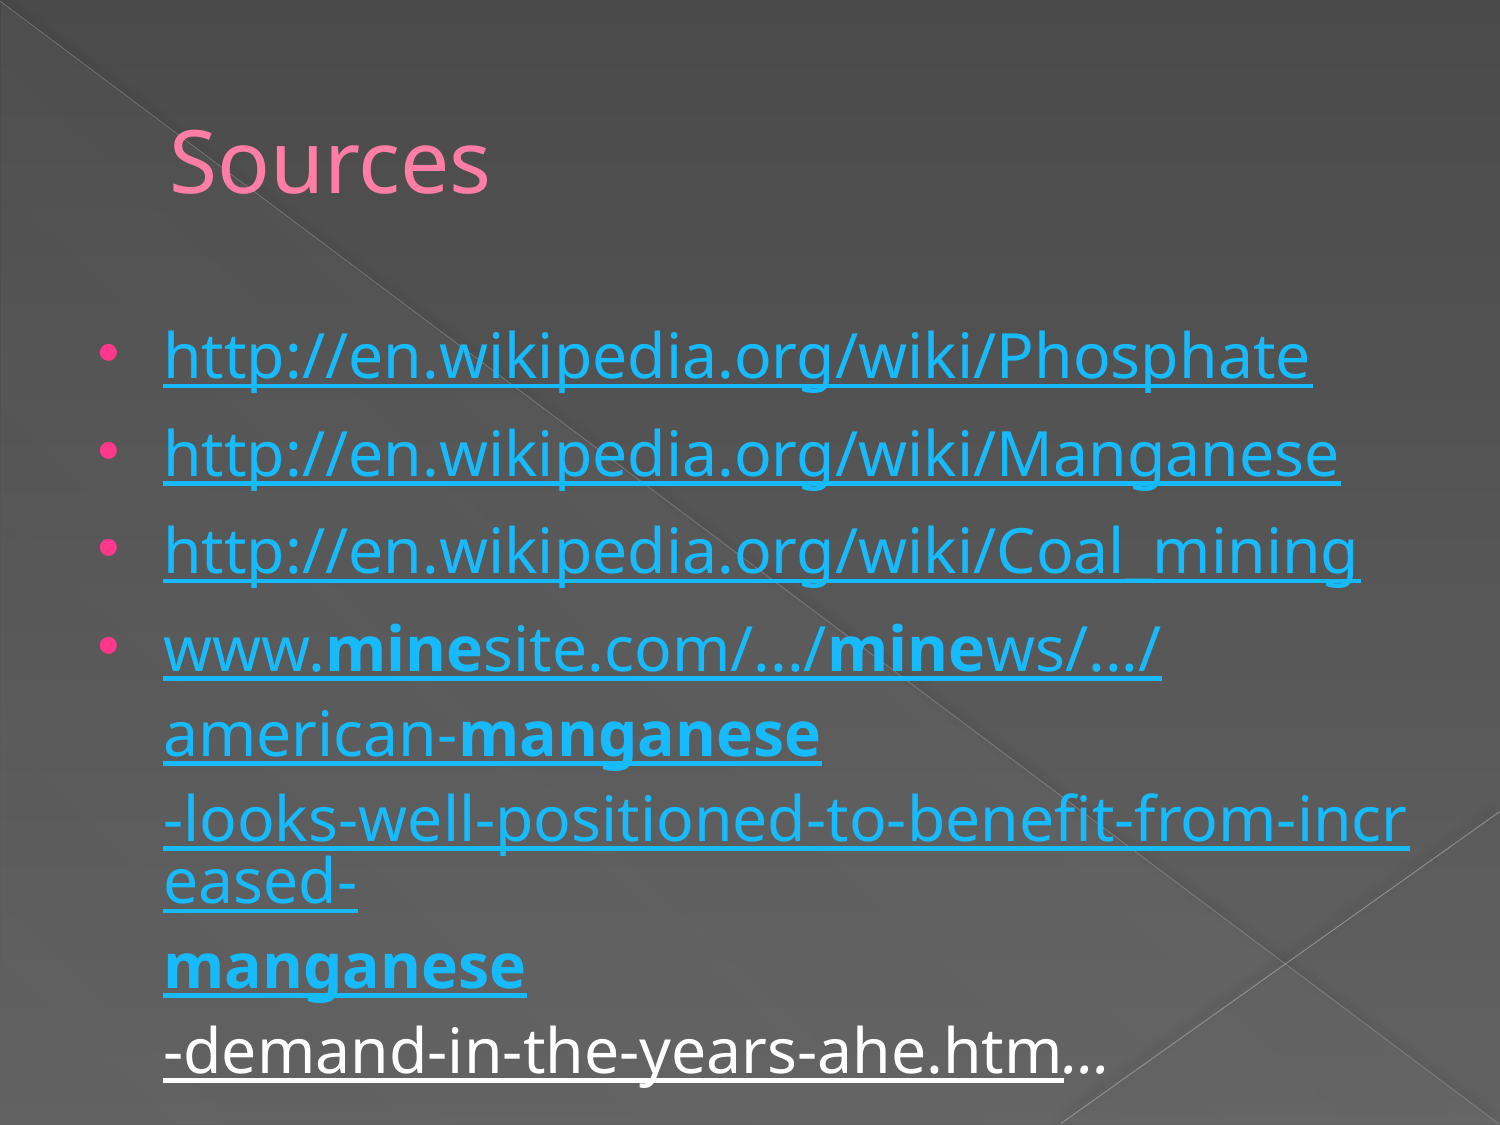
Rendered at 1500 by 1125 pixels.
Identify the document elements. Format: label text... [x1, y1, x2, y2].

list http://en.wikipedia.org/wiki/Phosphate http://en.wikipedia.org/wiki/Manganese http://en.wikipedia.org/wiki/Coal_mining www.minesite.com/.../minews/.../american-manganese-looks-well-positioned-to-benefit-from-increased-manganese-demand-in-the-years-ahe.htm... [75, 308, 1425, 1059]
title Sources [75, 43, 1425, 274]
